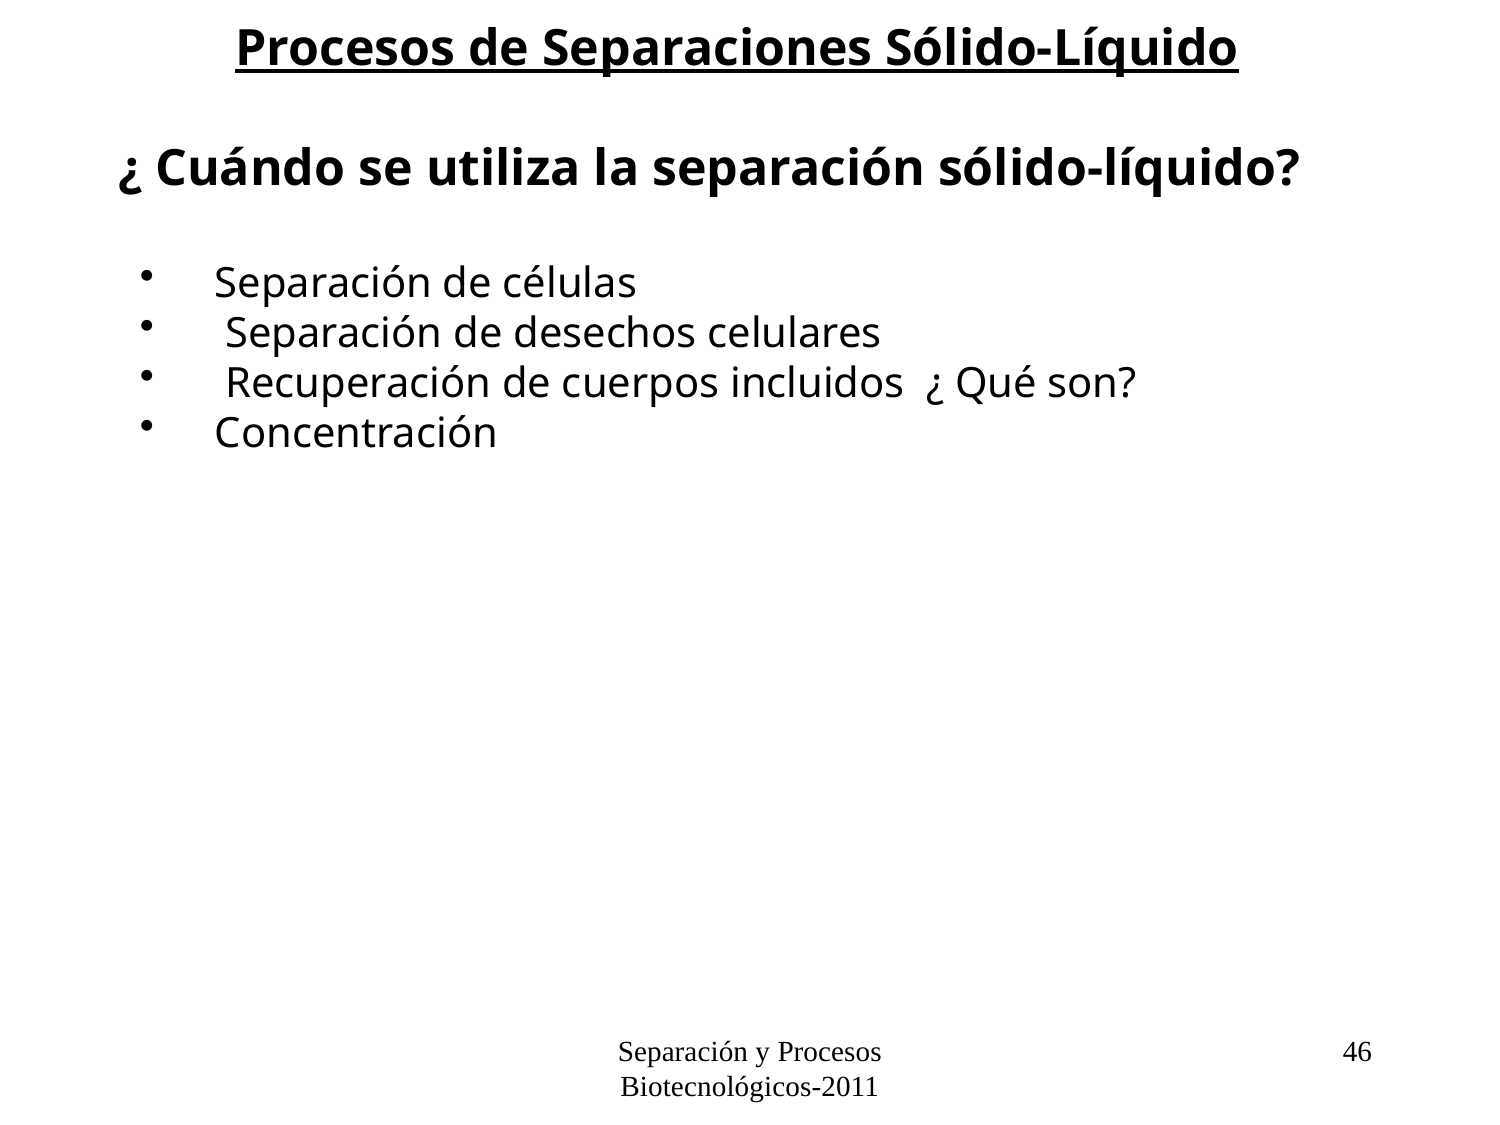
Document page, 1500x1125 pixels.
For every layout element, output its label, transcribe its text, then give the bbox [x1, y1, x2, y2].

slide_number 46 [1074, 1024, 1388, 1101]
text_box Procesos de Separaciones Sólido-Líquido ¿ Cuándo se utiliza la separación sólido-líquido? Separación de células Separación de desechos celulares Recuperación de cuerpos incluidos ¿ Qué son? Concentración [50, 8, 1425, 556]
footer Separación y Procesos Biotecnológicos-2011 [512, 1024, 988, 1101]
